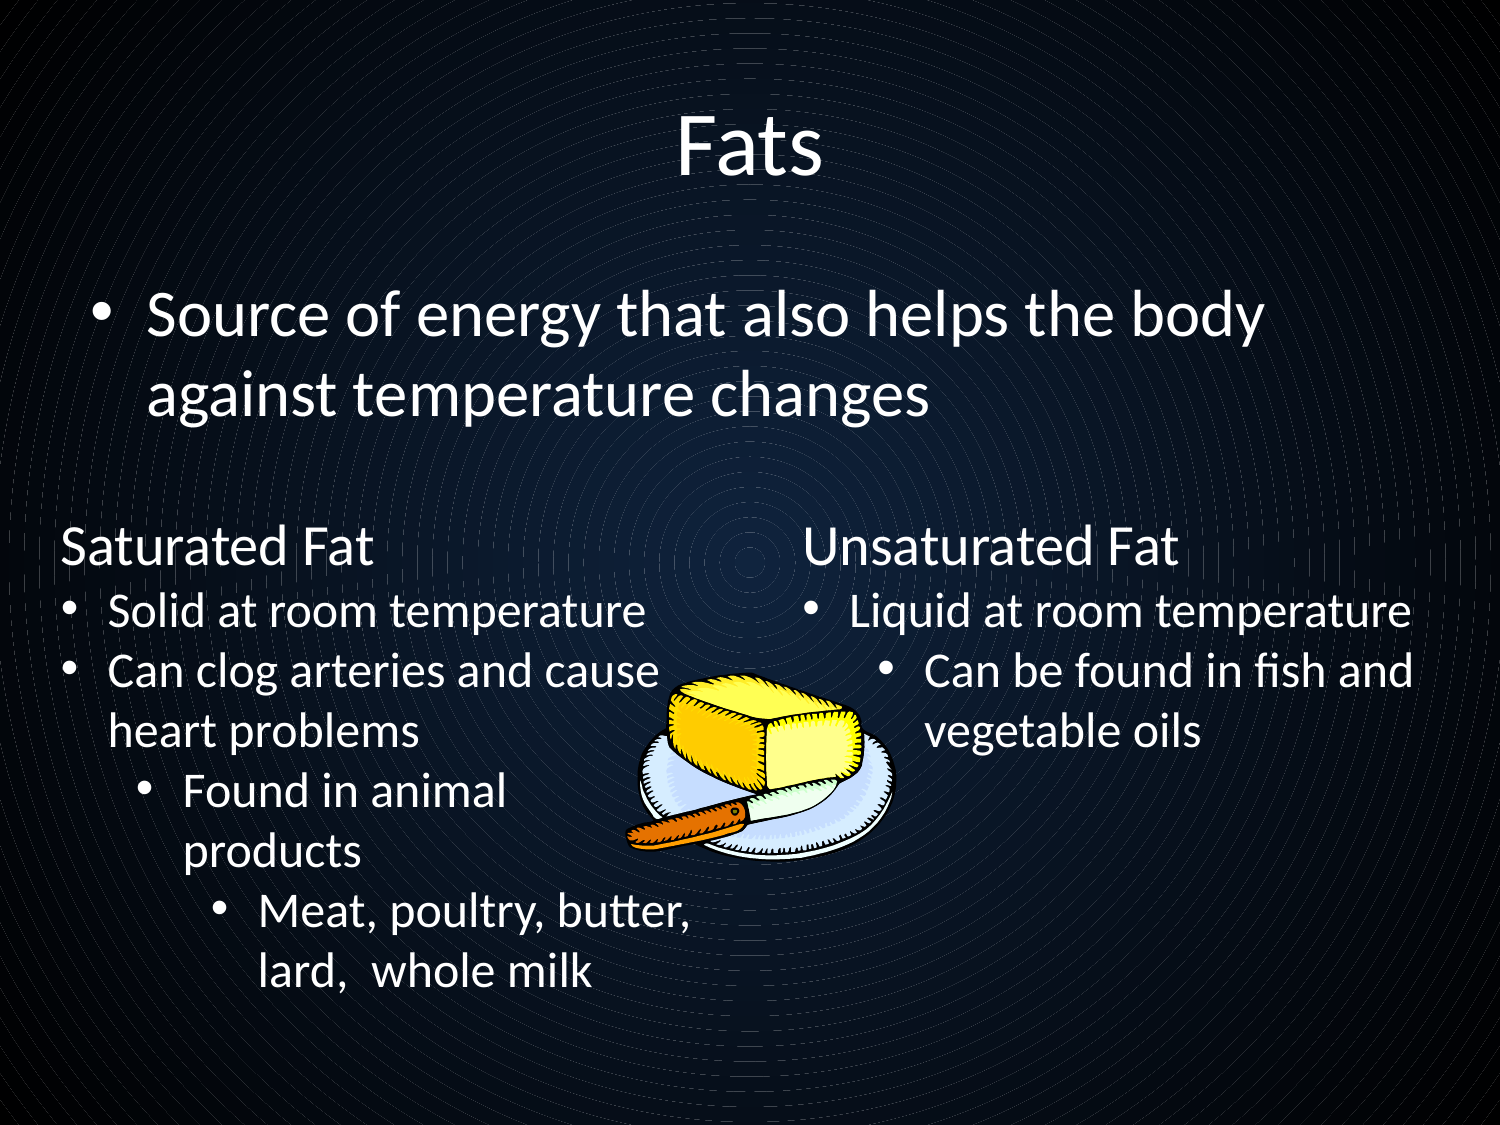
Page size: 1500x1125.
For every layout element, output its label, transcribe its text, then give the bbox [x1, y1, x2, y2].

text_box Saturated Fat Solid at room temperature Can clog arteries and cause heart problems Found in animal products Meat, poultry, butter, lard, whole milk [46, 500, 709, 1005]
title Fats [75, 45, 1425, 233]
list Source of energy that also helps the body against temperature changes [75, 262, 1425, 450]
picture [624, 672, 897, 863]
text_box Unsaturated Fat Liquid at room temperature Can be found in fish and vegetable oils [787, 500, 1483, 765]
